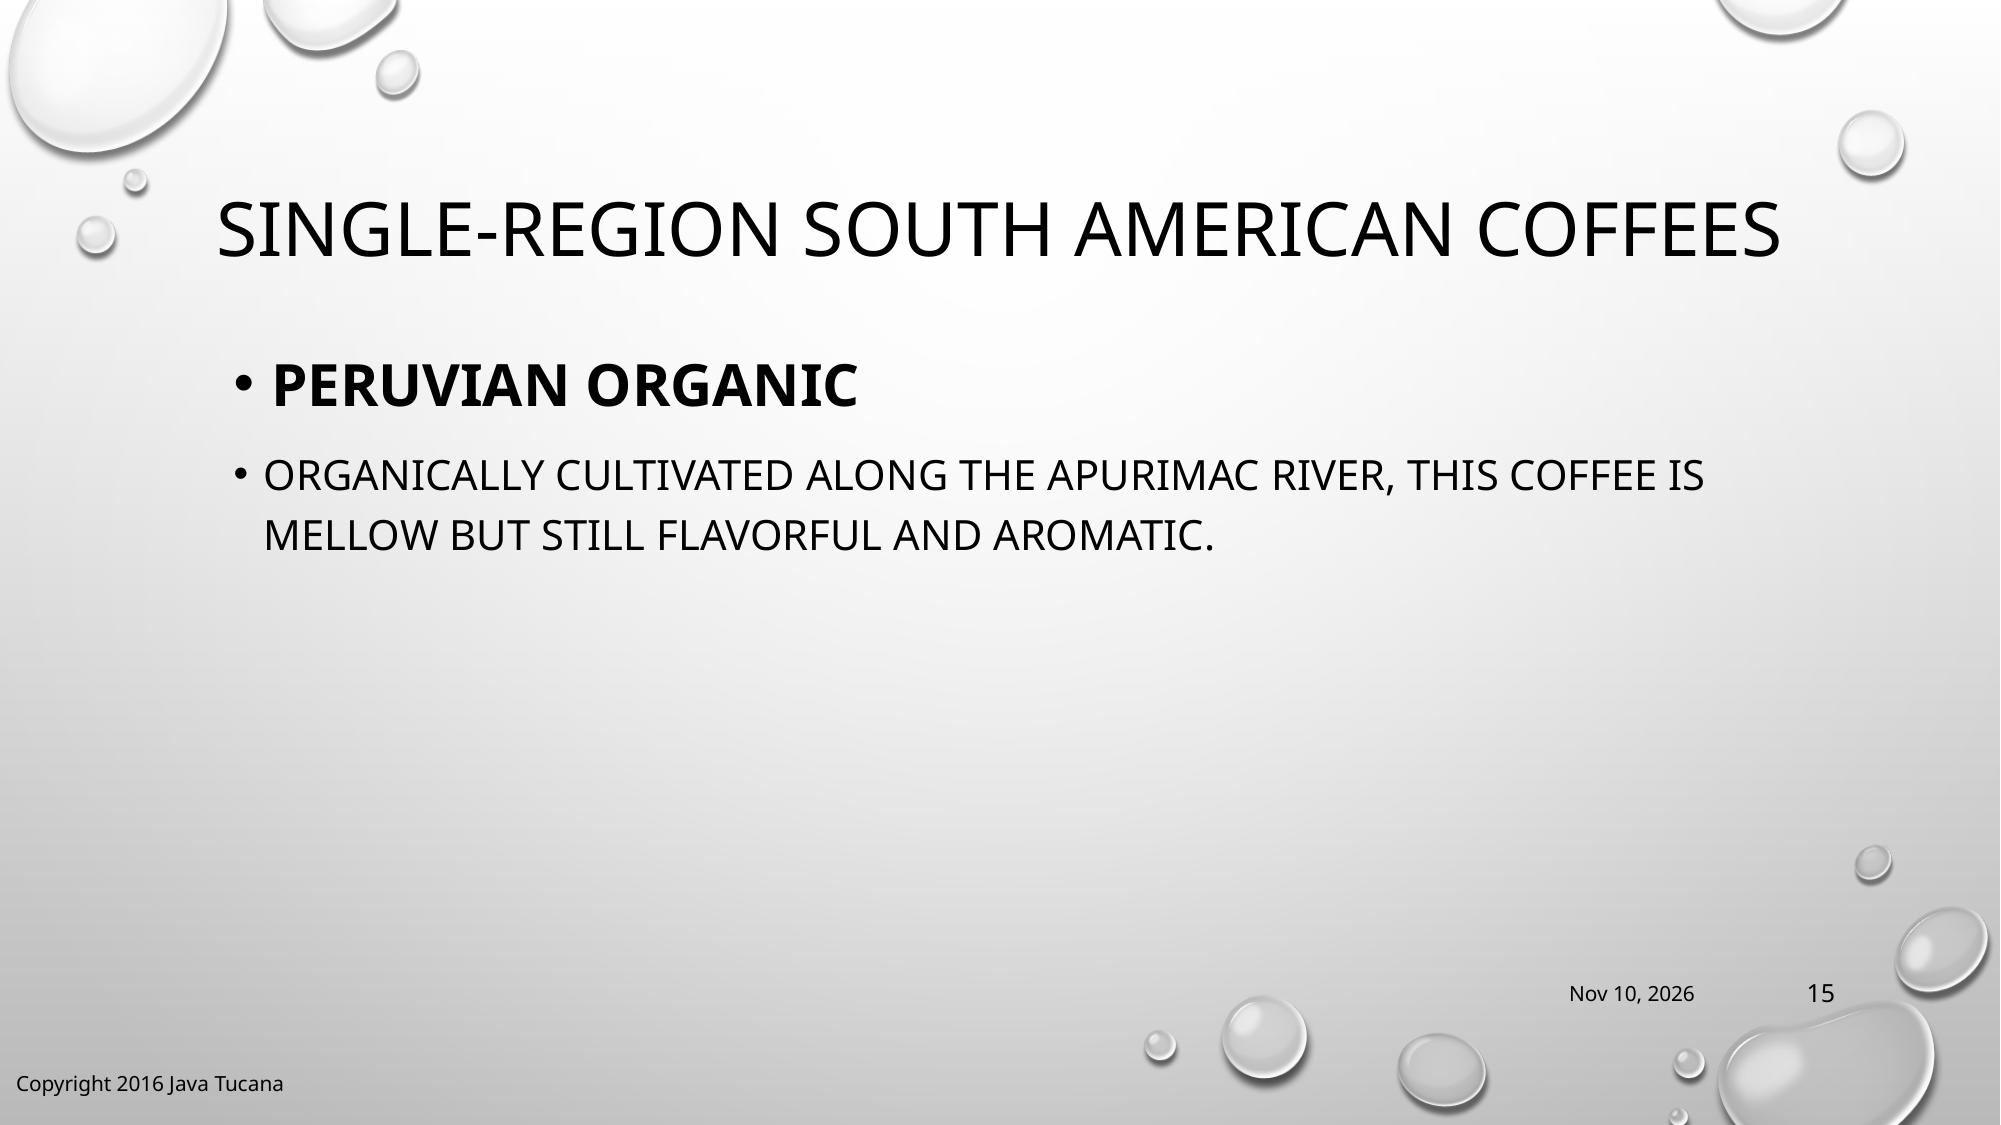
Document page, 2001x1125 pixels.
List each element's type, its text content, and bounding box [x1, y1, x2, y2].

footer Copyright 2016 Java Tucana [1, 1055, 1096, 1116]
slide_number 15 [1724, 965, 1851, 1025]
title Single-region South American coffees [149, 101, 1851, 364]
picture [0, 0, 2000, 1125]
slide_number 9-Feb-16 [1259, 965, 1710, 1025]
list Peruvian Organic Organically cultivated along the Apurimac River, this coffee is mellow but still flavorful and aromatic. [218, 326, 1792, 987]
